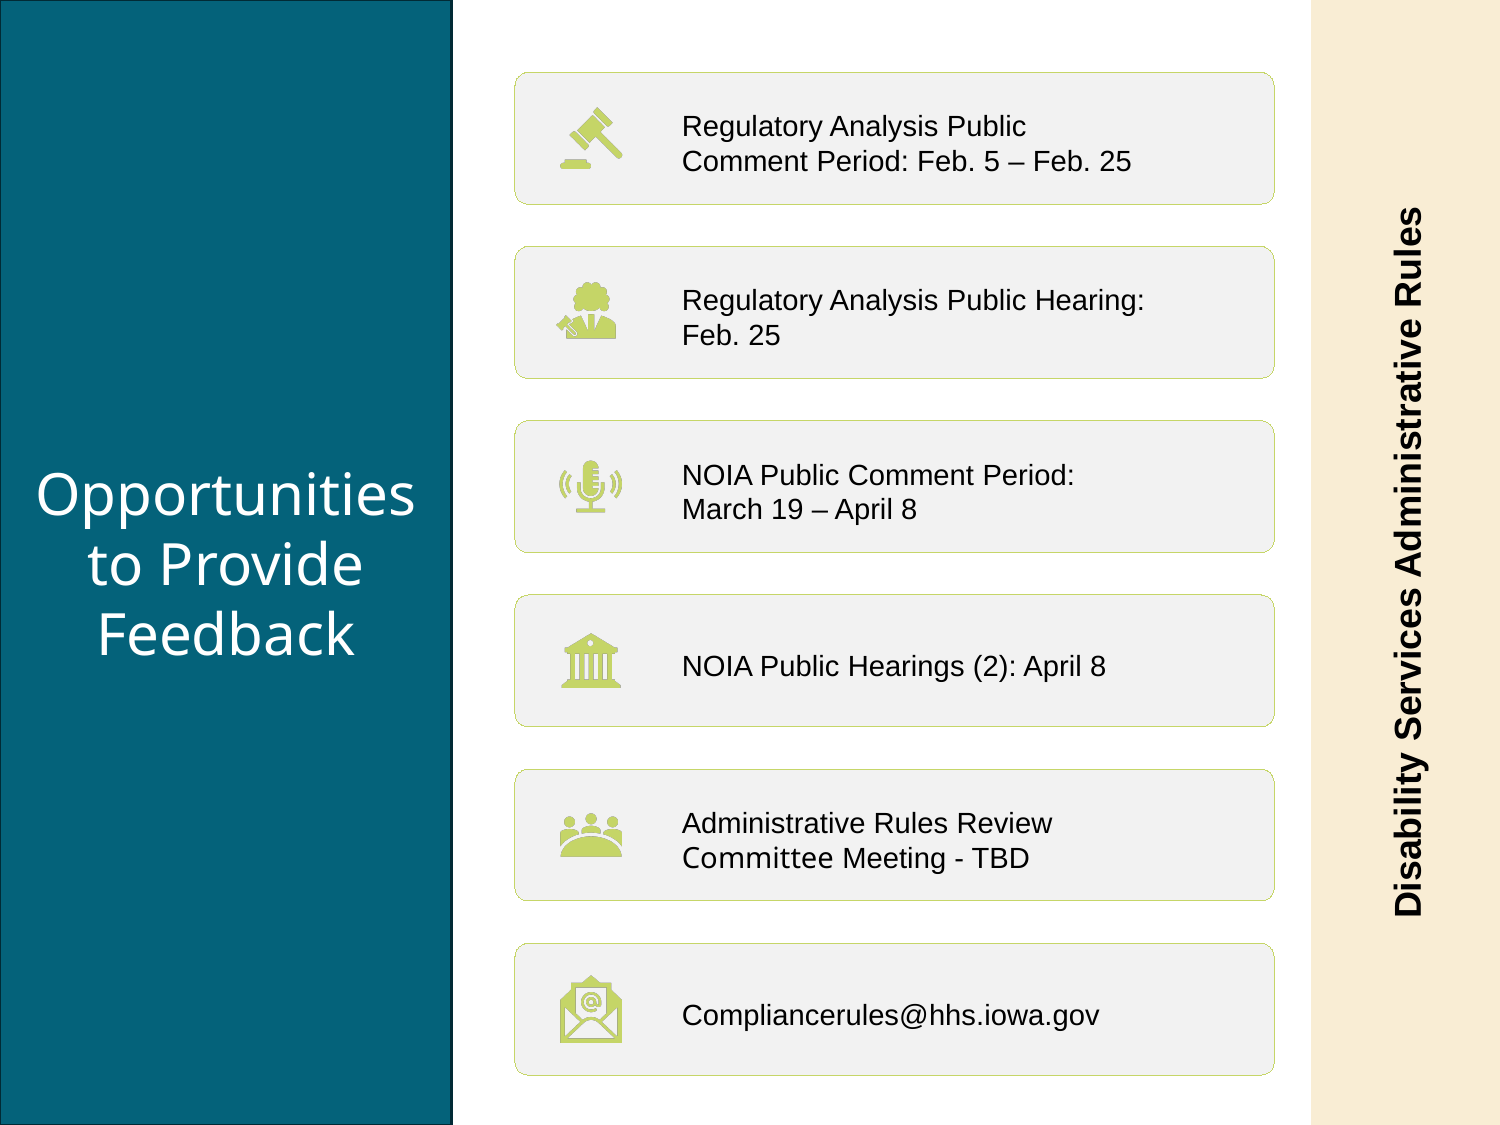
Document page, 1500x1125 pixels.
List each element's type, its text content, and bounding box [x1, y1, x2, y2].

title Opportunities to Provide Feedback [0, 0, 453, 1125]
text_box Disability Services Administrative Rules [1311, 0, 1500, 1125]
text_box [514, 71, 1275, 1084]
